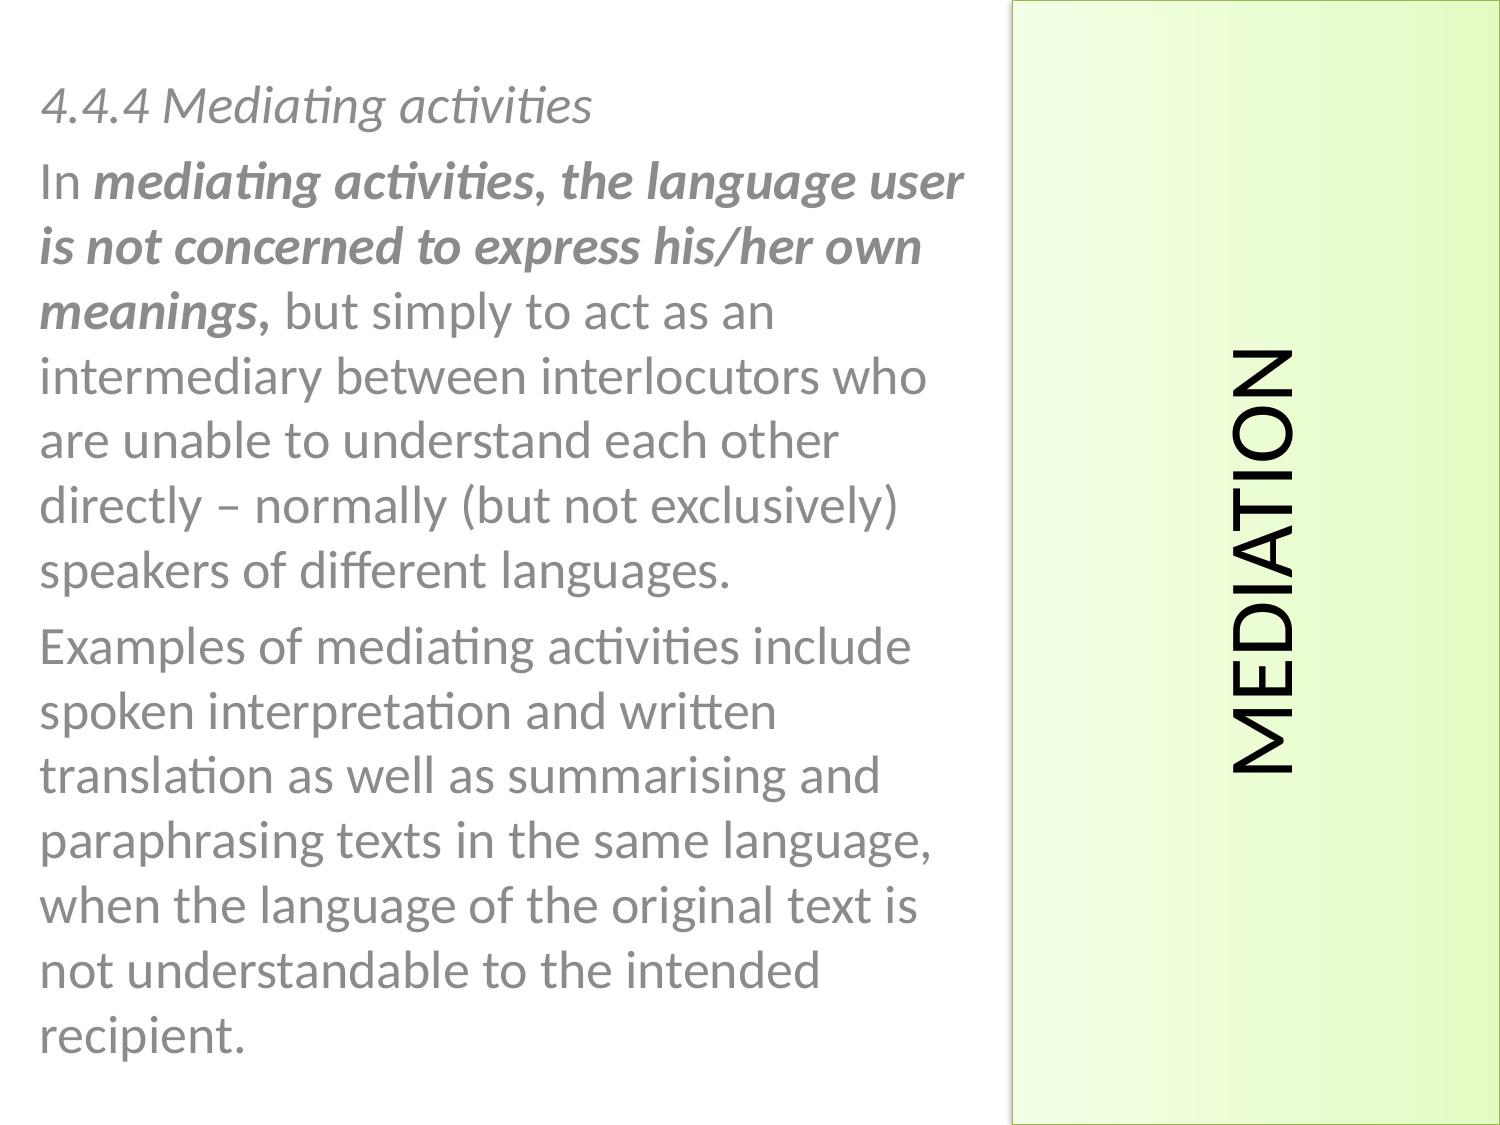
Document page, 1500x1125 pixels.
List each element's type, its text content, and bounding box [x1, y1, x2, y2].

subtitle 4.4.4 Mediating activities In mediating activities, the language user is not concerned to express his/her own meanings, but simply to act as an intermediary between interlocutors who are unable to understand each other directly – normally (but not exclusively) speakers of different languages. Examples of mediating activities include spoken interpretation and written translation as well as summarising and paraphrasing texts in the same language, when the language of the original text is not understandable to the intended recipient. [24, 62, 988, 1075]
title MEDIATION [1012, 0, 1500, 1125]
